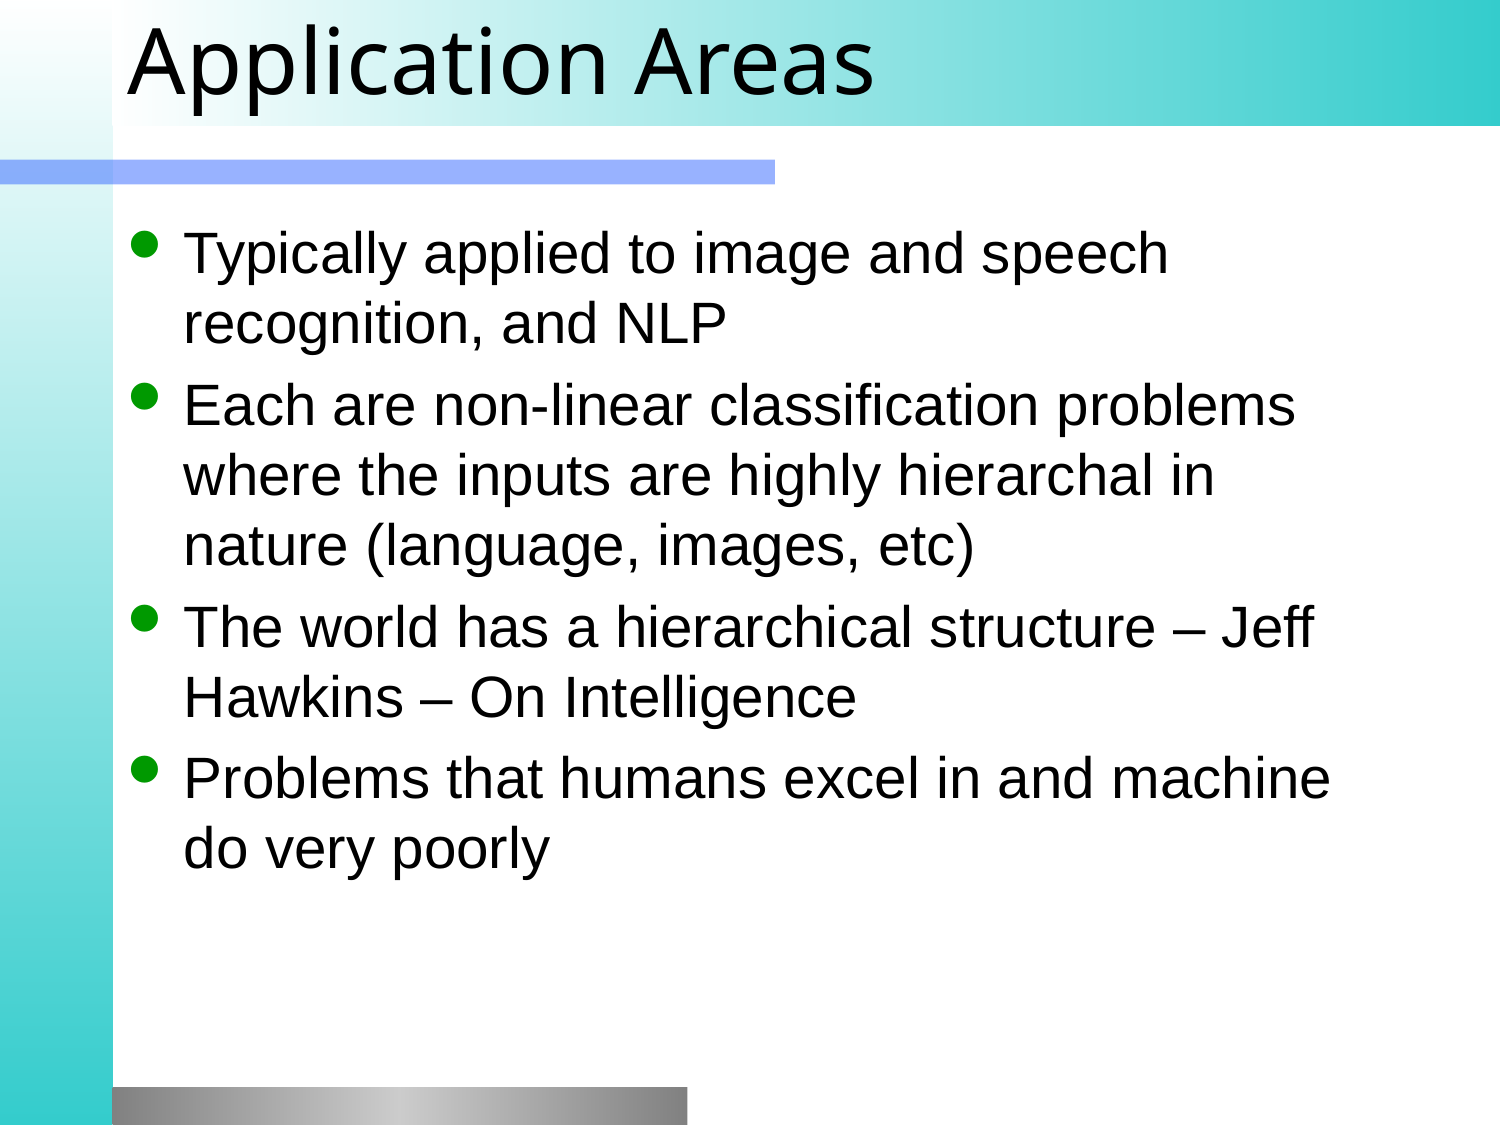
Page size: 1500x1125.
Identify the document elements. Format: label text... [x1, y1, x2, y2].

title Application Areas [112, 0, 1500, 121]
list Typically applied to image and speech recognition, and NLP Each are non-linear classification problems where the inputs are highly hierarchal in nature (language, images, etc) The world has a hierarchical structure – Jeff Hawkins – On Intelligence Problems that humans excel in and machine do very poorly [112, 207, 1388, 1073]
